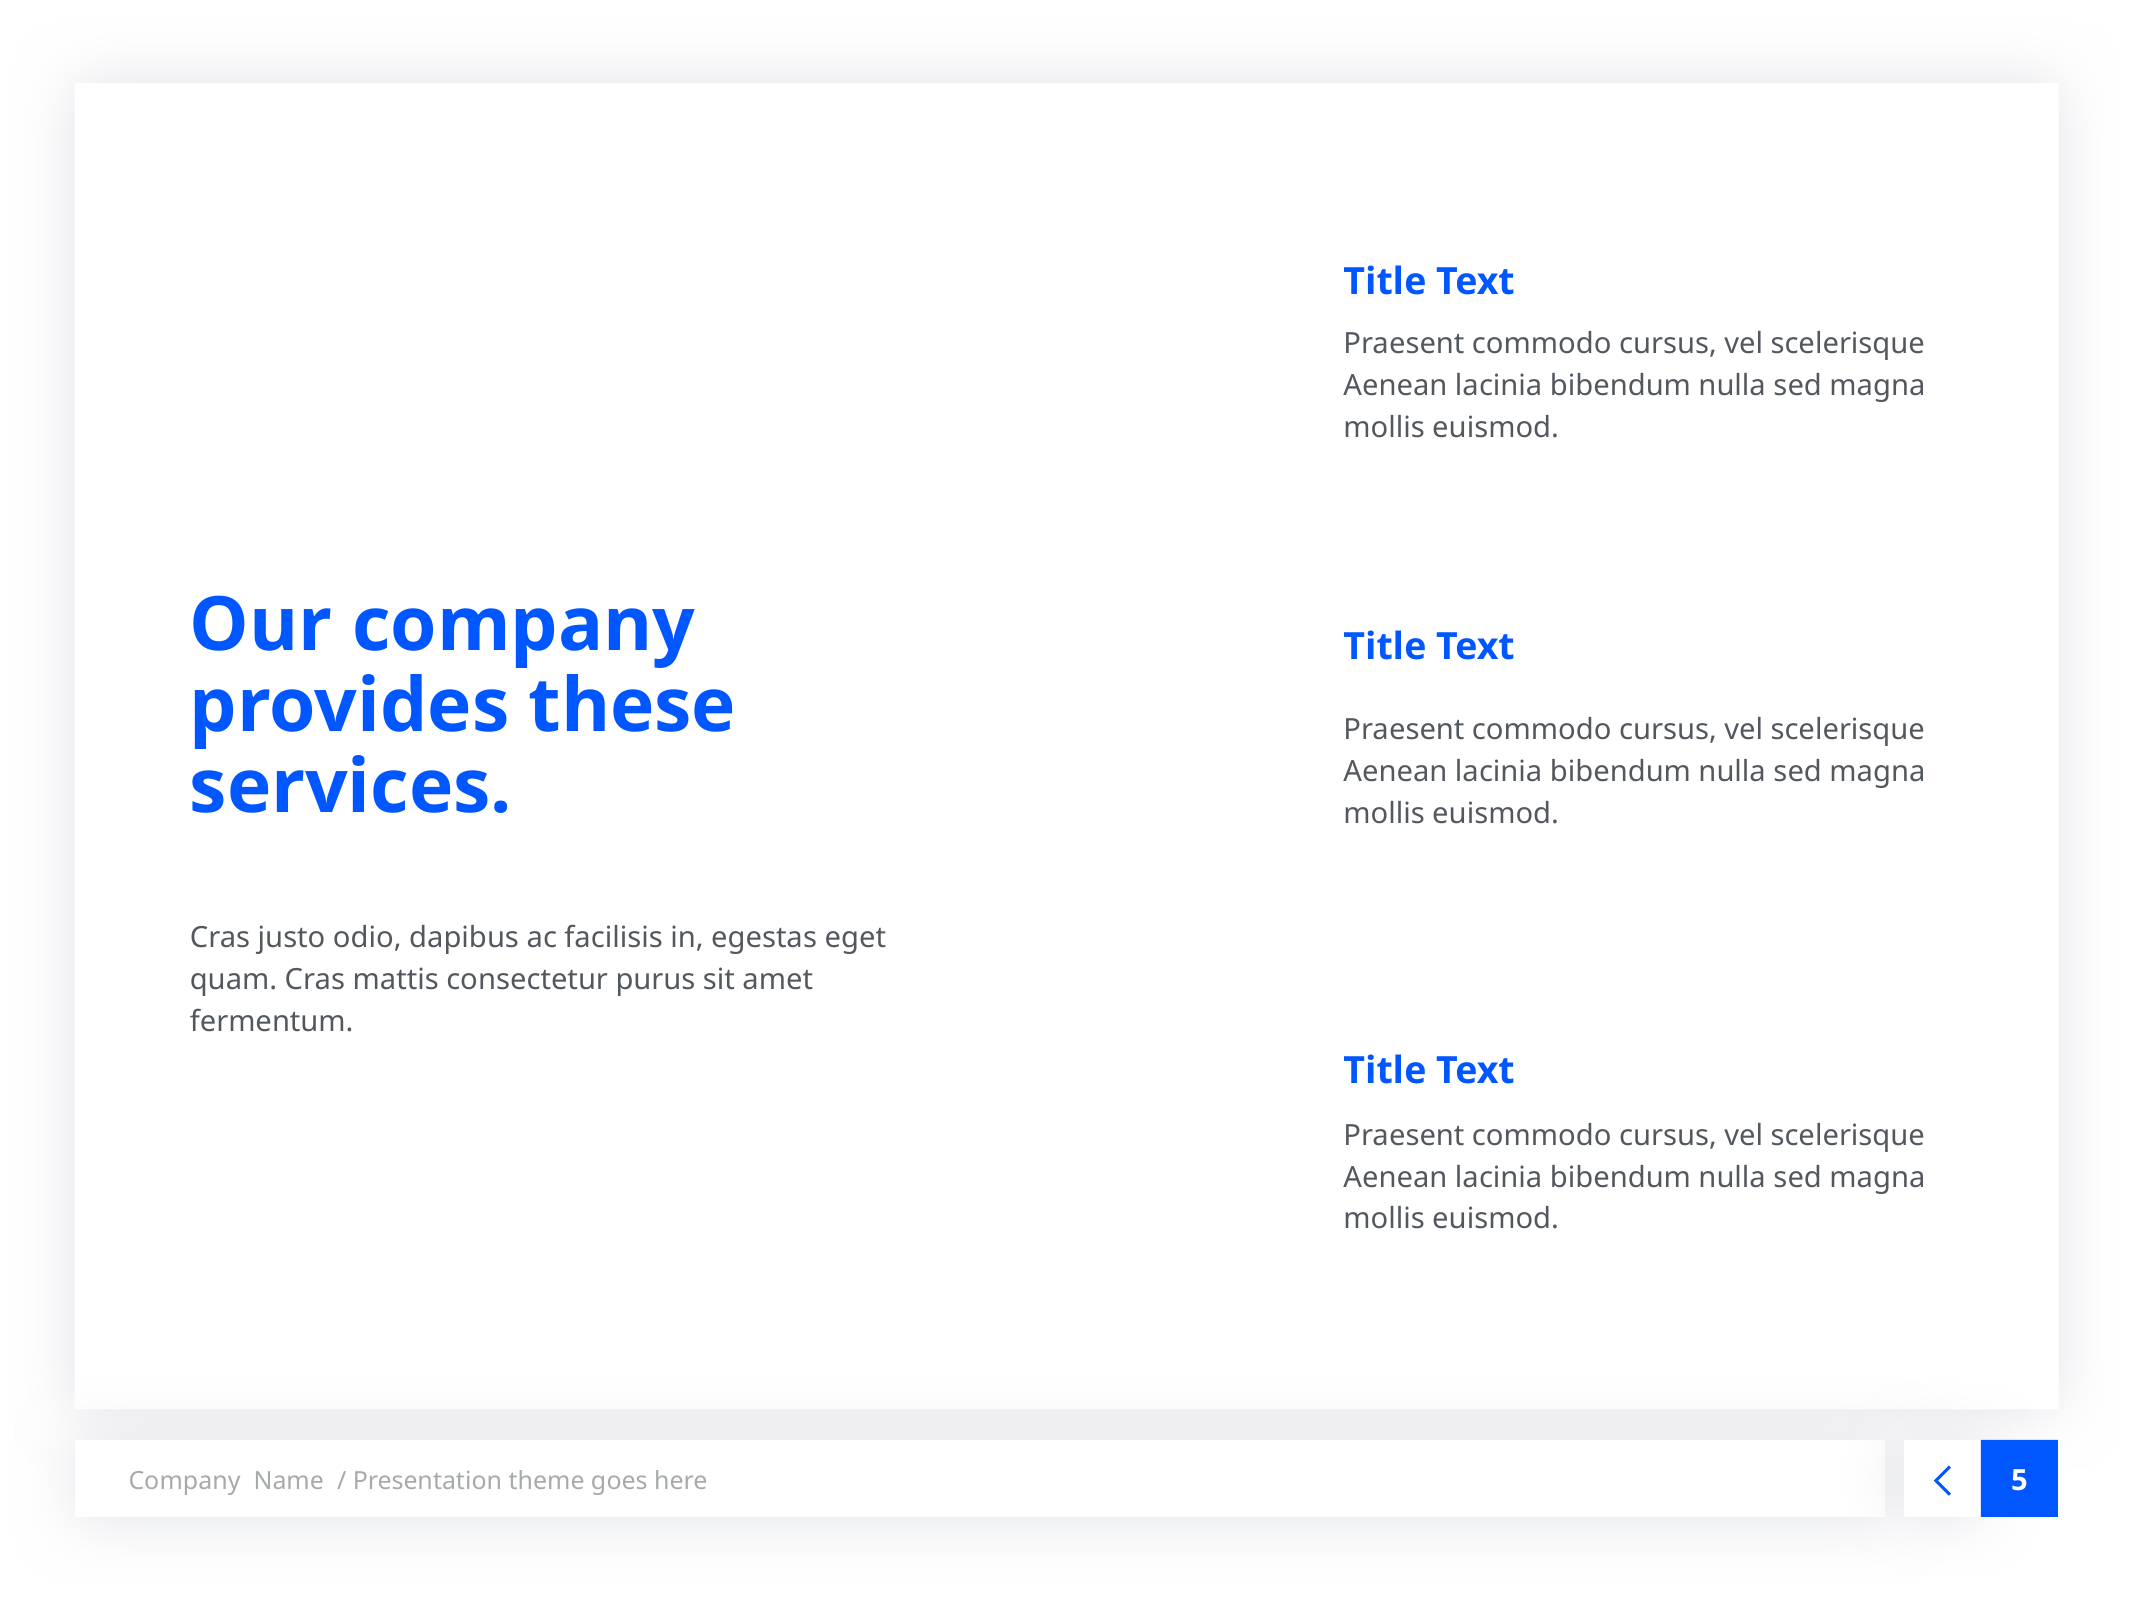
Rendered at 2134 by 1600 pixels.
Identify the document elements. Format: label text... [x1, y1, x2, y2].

list Title Text [1342, 608, 1930, 687]
title Our company provides these services. [189, 433, 941, 830]
list Praesent commodo cursus, vel scelerisque Aenean lacinia bibendum nulla sed magna mollis euismod. [1342, 1108, 1930, 1250]
list Company Name / Presentation theme goes here [127, 1462, 1846, 1497]
list Title Text [1342, 1013, 1930, 1092]
list Praesent commodo cursus, vel scelerisque Aenean lacinia bibendum nulla sed magna mollis euismod. [1342, 702, 1930, 844]
list Cras justo odio, dapibus ac facilisis in, egestas eget quam. Cras mattis consectetur purus sit amet fermentum. [189, 910, 941, 1052]
list Praesent commodo cursus, vel scelerisque Aenean lacinia bibendum nulla sed magna mollis euismod. [1342, 316, 1930, 458]
slide_number 5 [2008, 1460, 2031, 1501]
list Title Text [1342, 242, 1930, 316]
